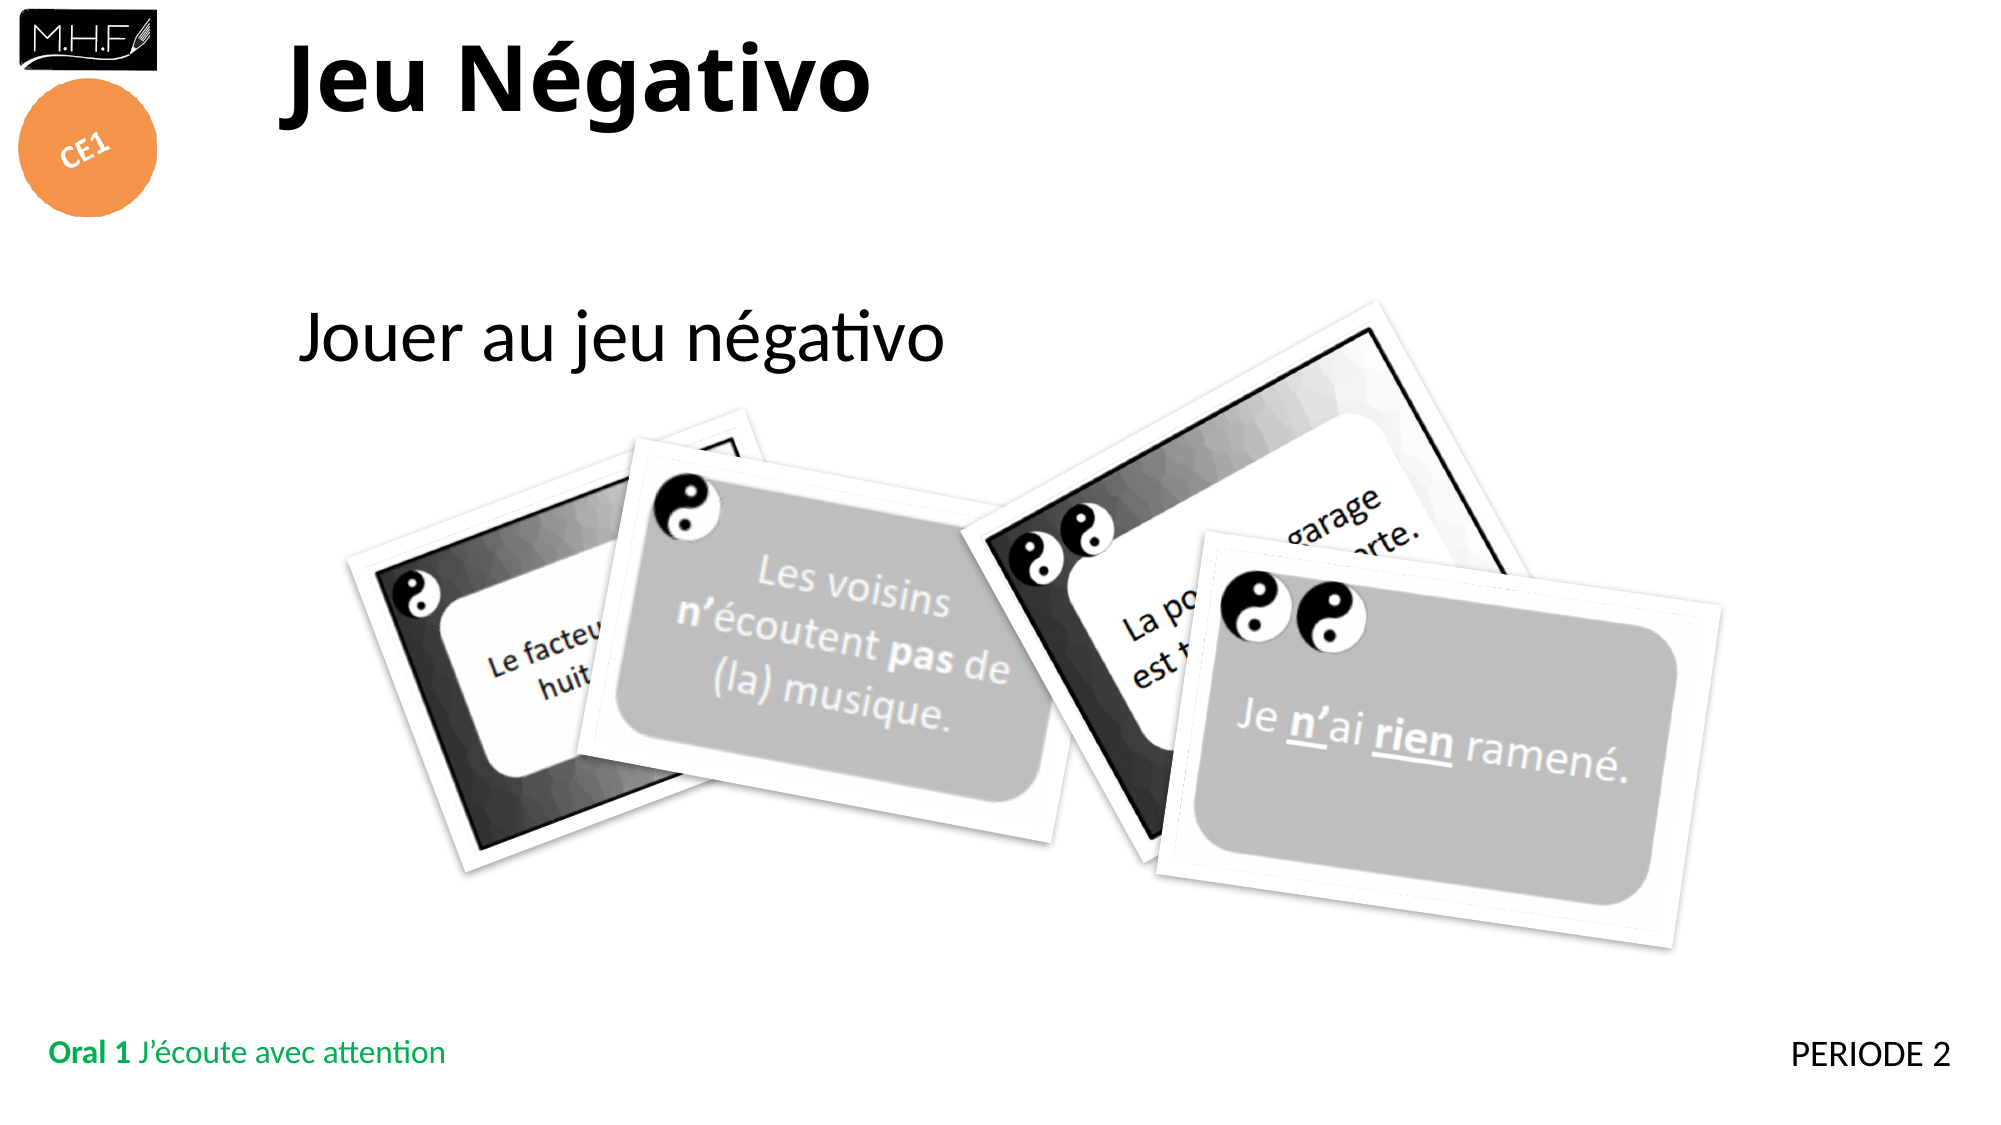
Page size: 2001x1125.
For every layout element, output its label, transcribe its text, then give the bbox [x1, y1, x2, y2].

picture [687, 429, 746, 458]
text_box PERIODE 2 [1362, 1021, 1967, 1082]
text_box Oral 1 J’écoute avec attention [33, 1023, 1034, 1078]
picture [18, 78, 157, 218]
title Jeu Négativo [271, 7, 1818, 156]
text_box Jouer au jeu négativo [283, 279, 1363, 384]
picture [16, 7, 157, 74]
picture [367, 322, 1704, 931]
